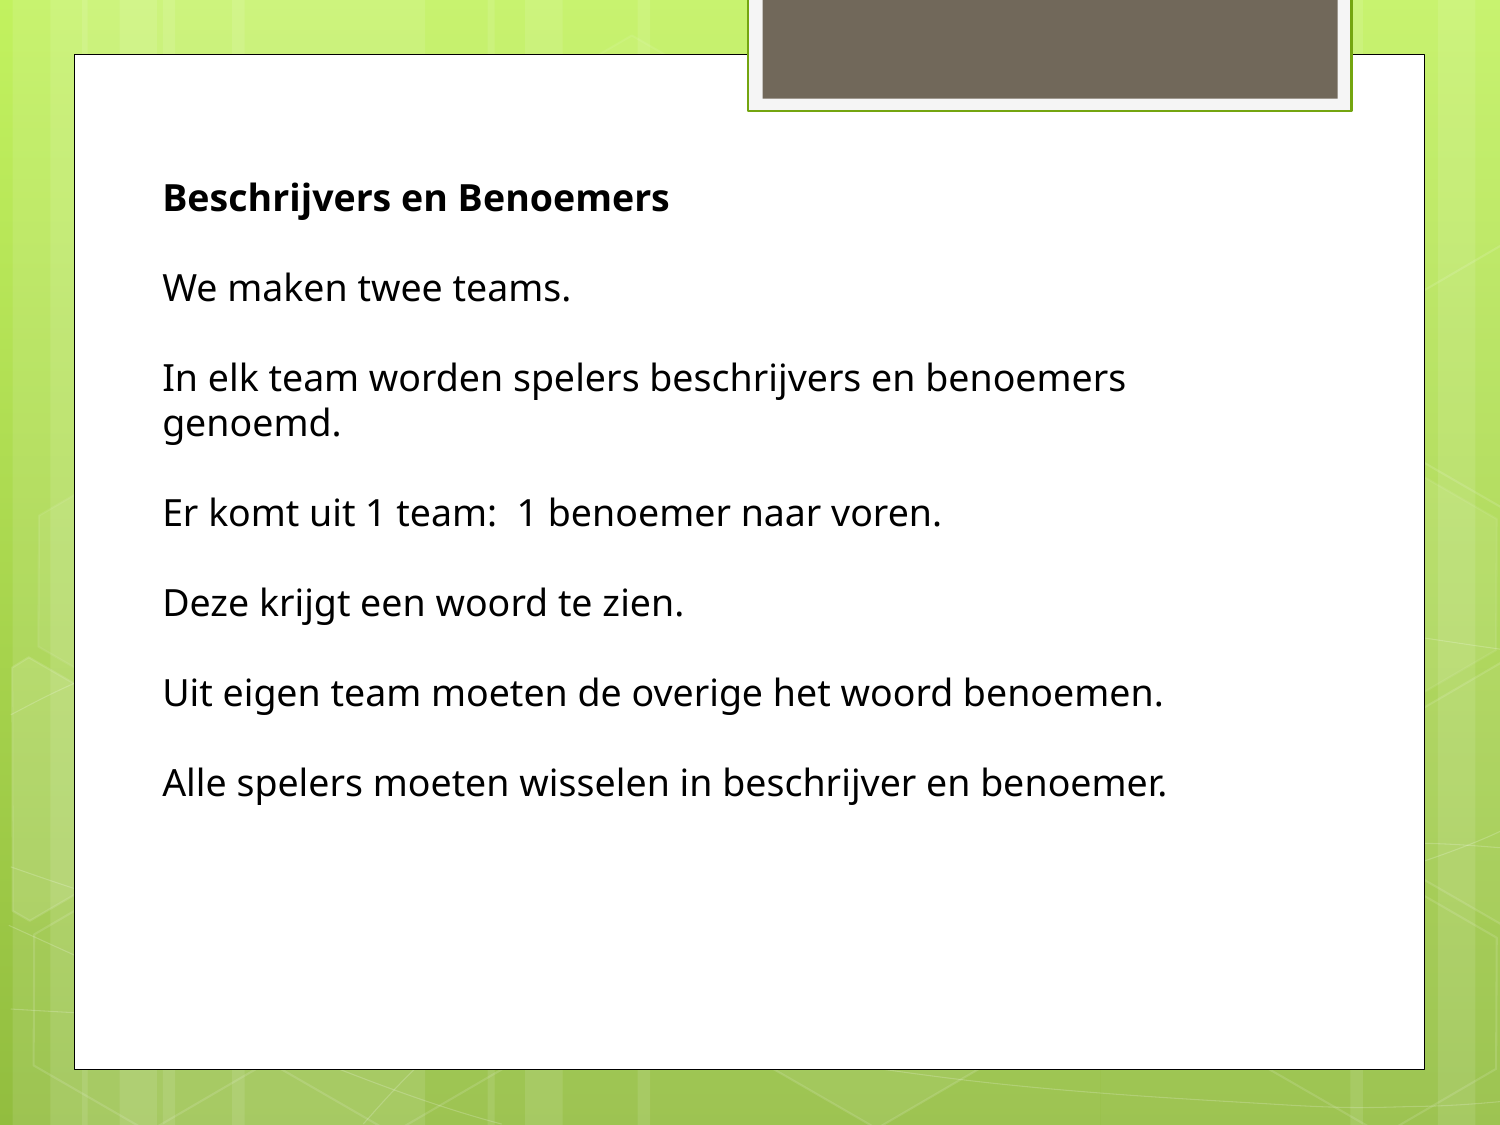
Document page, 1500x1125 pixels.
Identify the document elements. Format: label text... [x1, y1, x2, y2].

text_box Beschrijvers en Benoemers We maken twee teams. In elk team worden spelers beschrijvers en benoemers genoemd. Er komt uit 1 team: 1 benoemer naar voren. Deze krijgt een woord te zien. Uit eigen team moeten de overige het woord benoemen. Alle spelers moeten wisselen in beschrijver en benoemer. [147, 166, 1223, 902]
